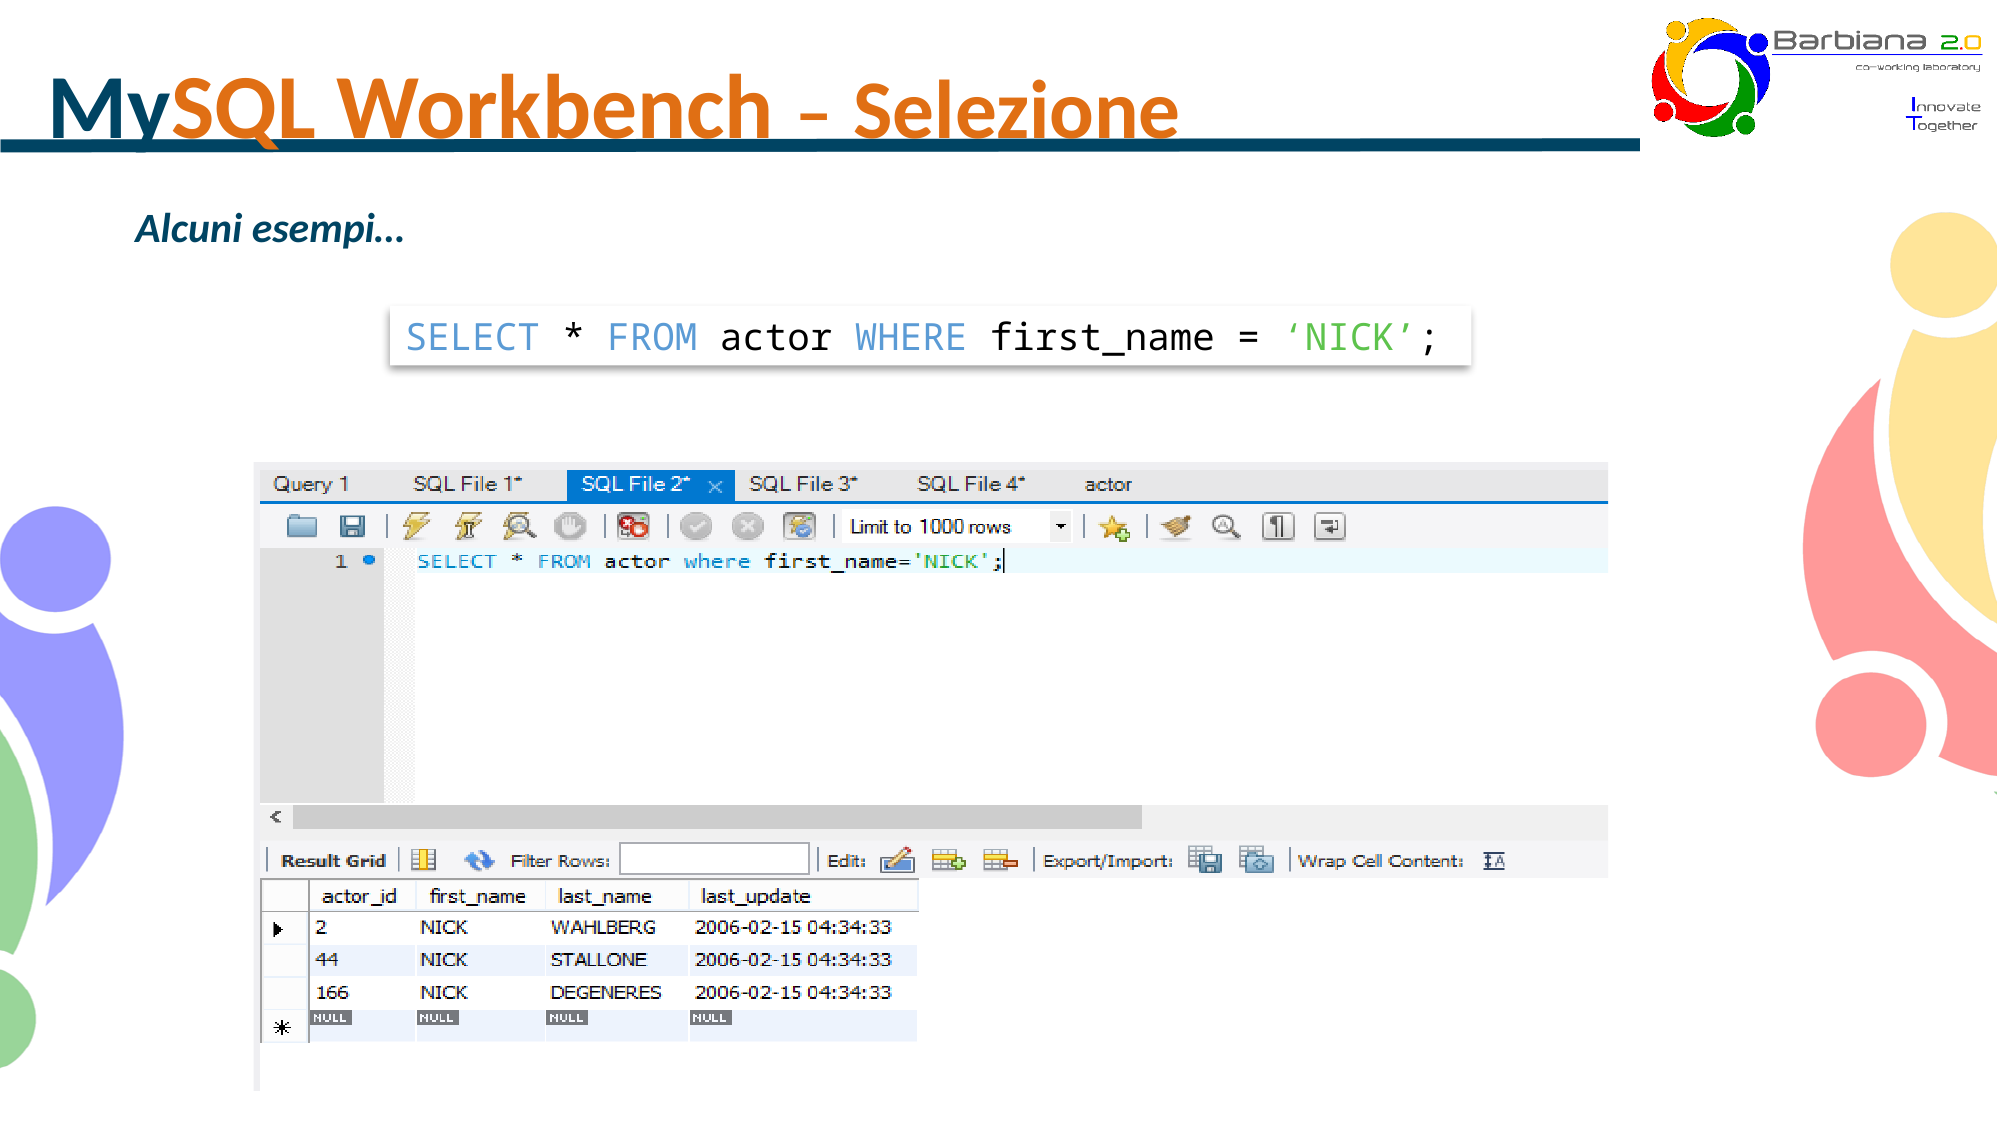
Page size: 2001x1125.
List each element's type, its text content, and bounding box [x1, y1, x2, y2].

text_box Alcuni esempi… [120, 193, 420, 259]
picture [0, 0, 2001, 1125]
text_box MySQL Workbench – Selezione [32, 39, 1197, 165]
text_box SELECT * FROM actor WHERE first_name = ‘NICK’; [390, 305, 1472, 366]
